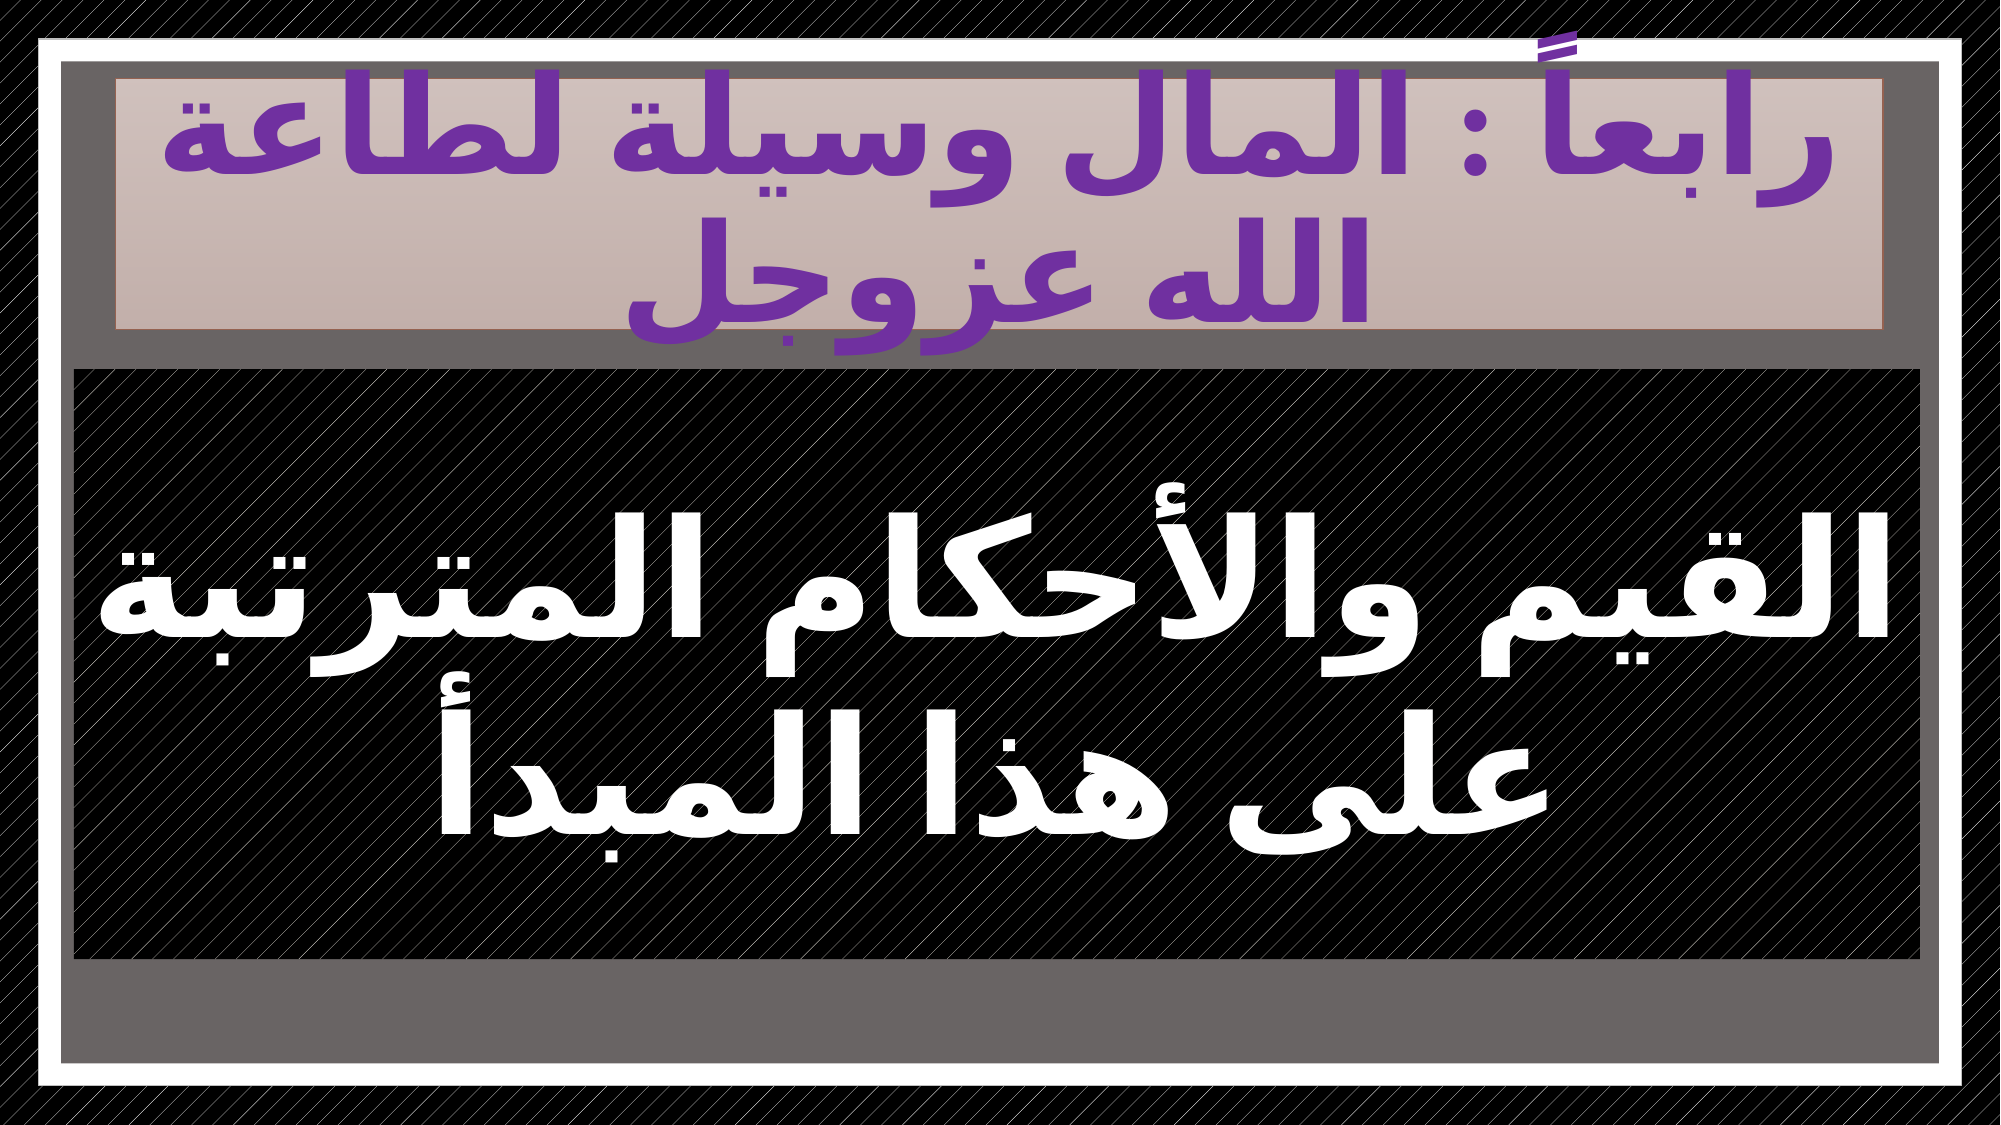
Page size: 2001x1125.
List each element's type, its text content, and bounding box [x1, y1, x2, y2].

list القيم والأحكام المترتبة على هذا المبدأ [73, 369, 1920, 960]
title رابعاً : المال وسيلة لطاعة الله عزوجل [115, 78, 1884, 330]
